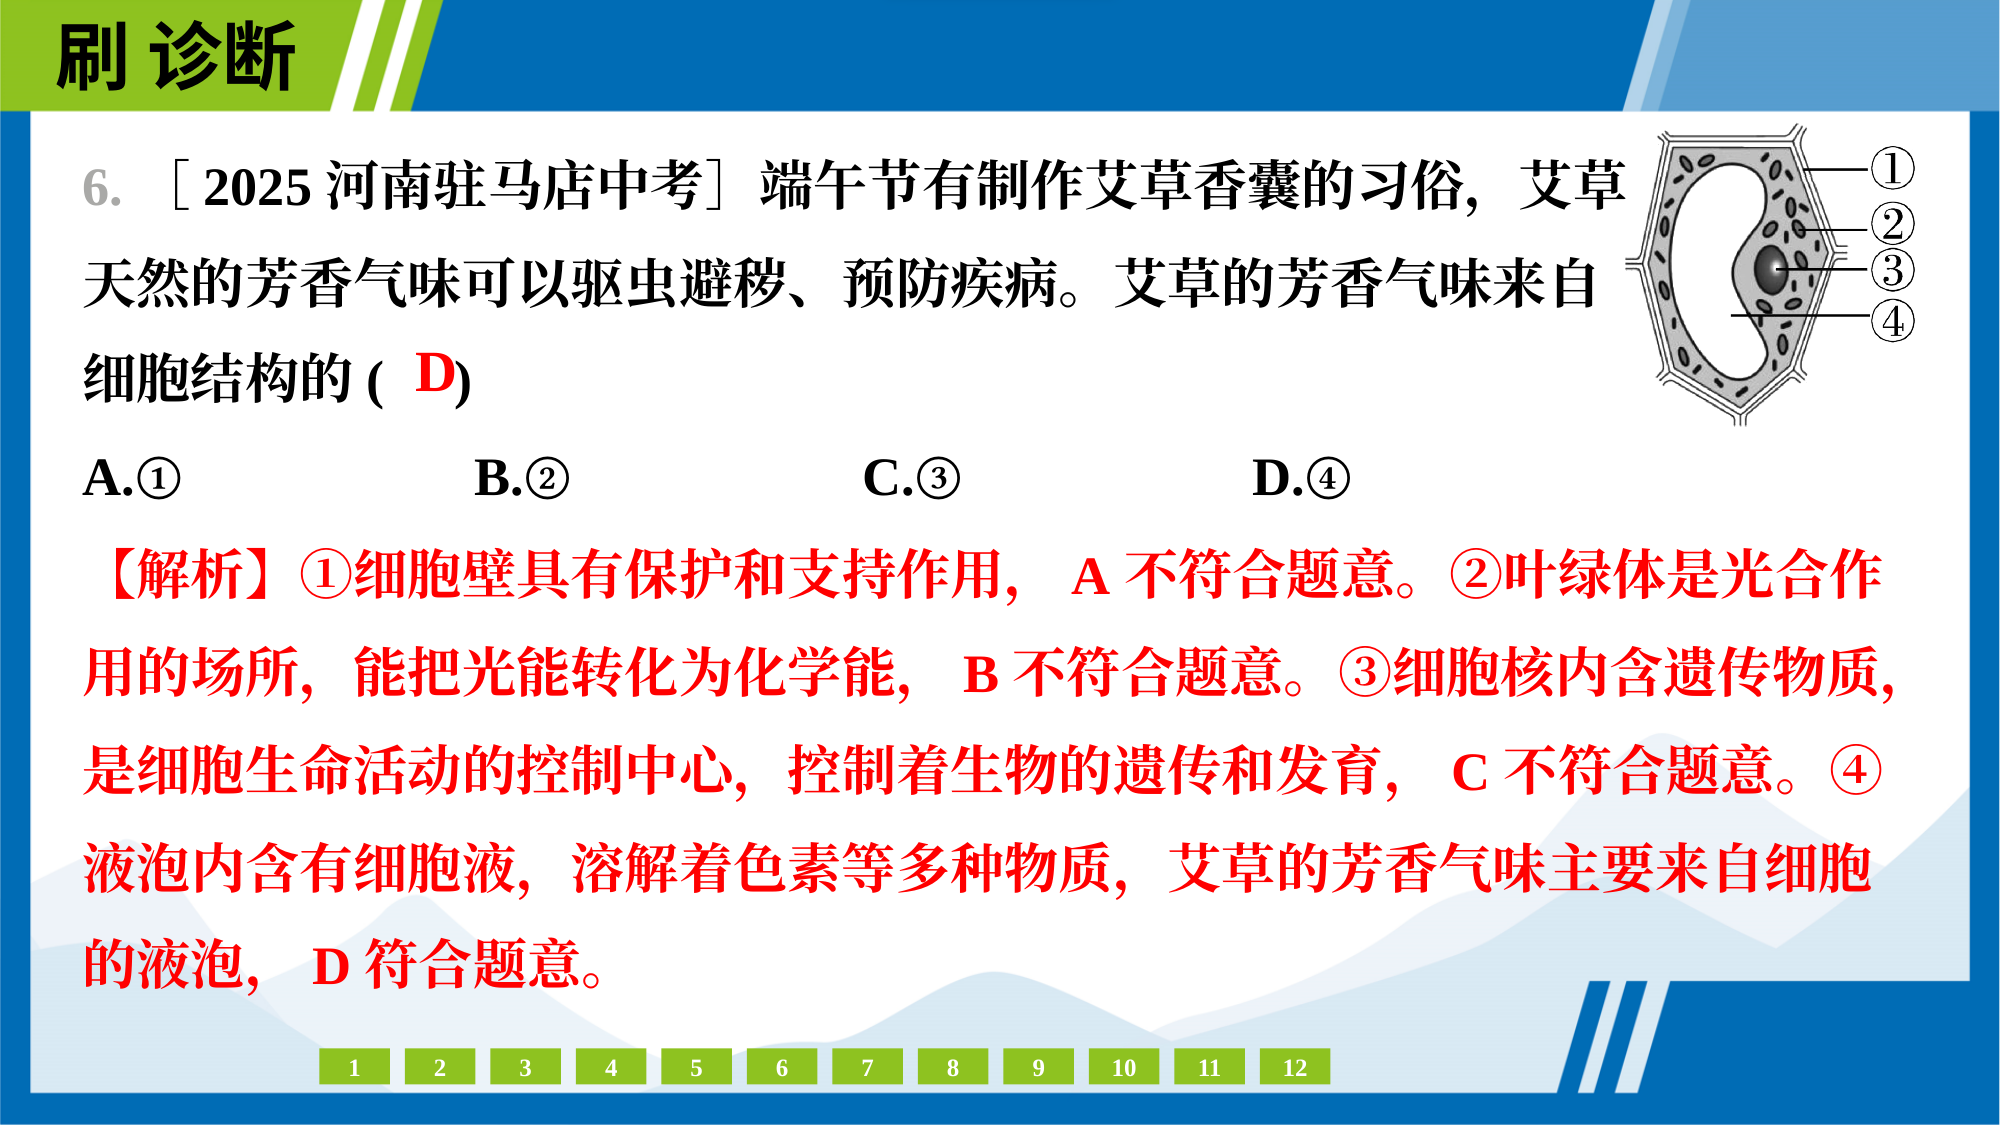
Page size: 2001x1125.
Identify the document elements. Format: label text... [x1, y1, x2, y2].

text_box D [393, 329, 479, 400]
text_box A.① B.② C.③ D.④ [82, 409, 1610, 495]
picture [0, 0, 2000, 1125]
text_box 【解析】①细胞壁具有保护和支持作用，A不符合题意。②叶绿体是光合作 用的场所，能把光能转化为化学能，B不符合题意。③细胞核内含遗传物质， 是细胞生命活动的控制中心，控制着生物的遗传和发育，C不符合题意。④ 液泡内含有细胞液，溶解着色素等多种物质，艾草的芳香气味主要来自细胞 的液泡，D符合题意。 [82, 507, 1917, 985]
text_box 6.［2025河南驻马店中考］端午节有制作艾草香囊的习俗，艾草 天然的芳香气味可以驱虫避秽、预防疾病。艾草的芳香气味来自 细胞结构的( ) [82, 118, 1610, 399]
